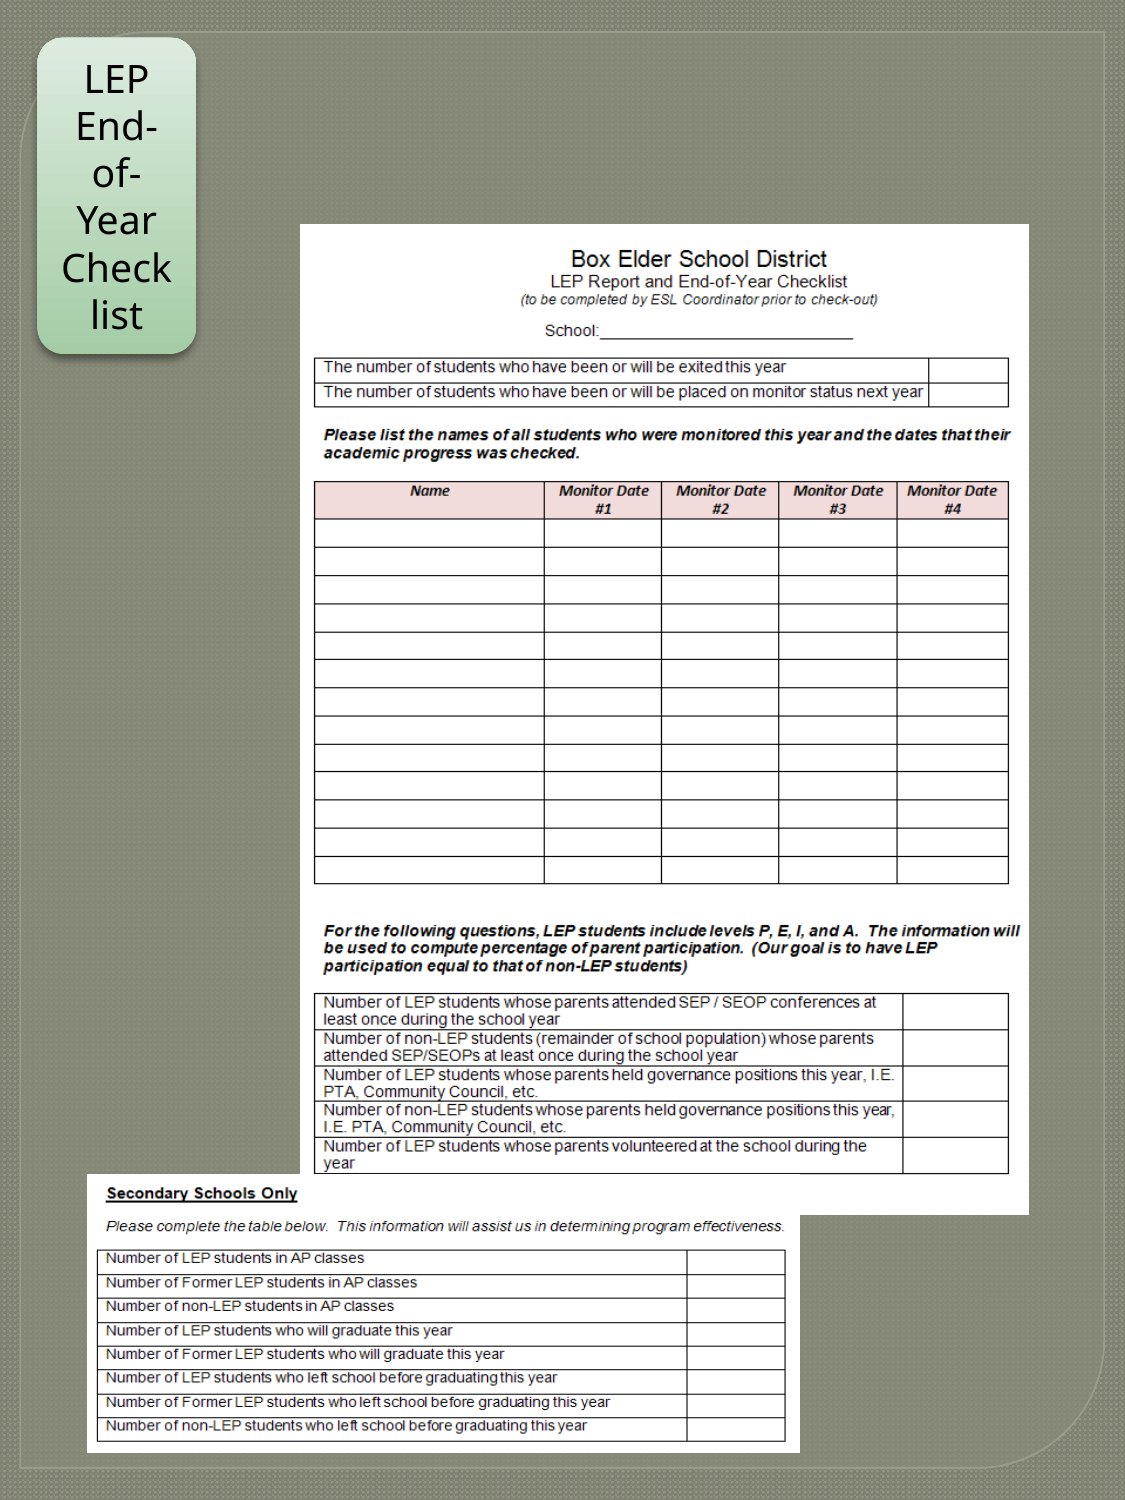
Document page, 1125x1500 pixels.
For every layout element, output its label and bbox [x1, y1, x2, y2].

list [299, 224, 1029, 1216]
picture [87, 1174, 801, 1453]
text_box [37, 37, 479, 355]
